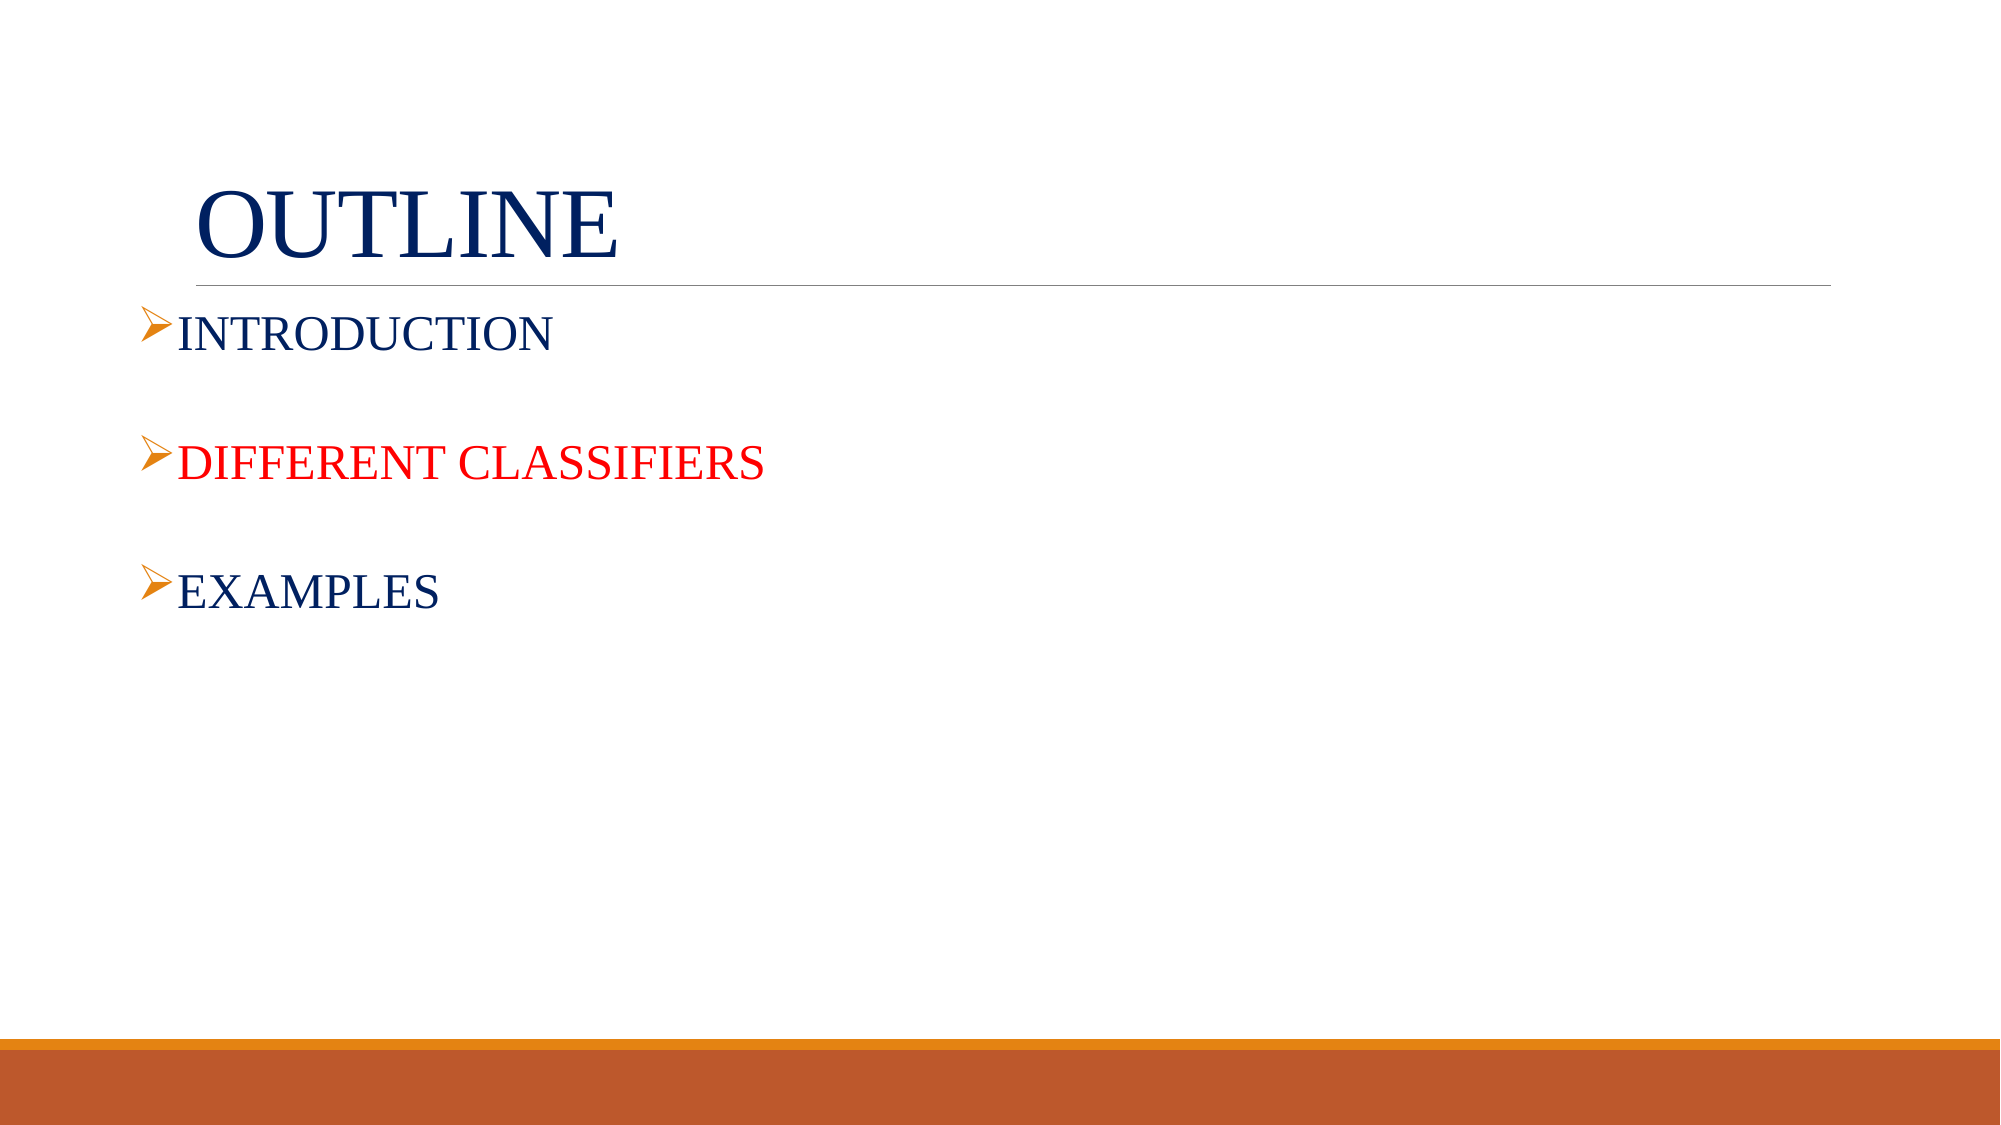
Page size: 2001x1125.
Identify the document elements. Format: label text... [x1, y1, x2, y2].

title OUTLINE [180, 47, 1830, 285]
list INTRODUCTION DIFFERENT CLASSIFIERS EXAMPLES [137, 299, 1863, 1046]
